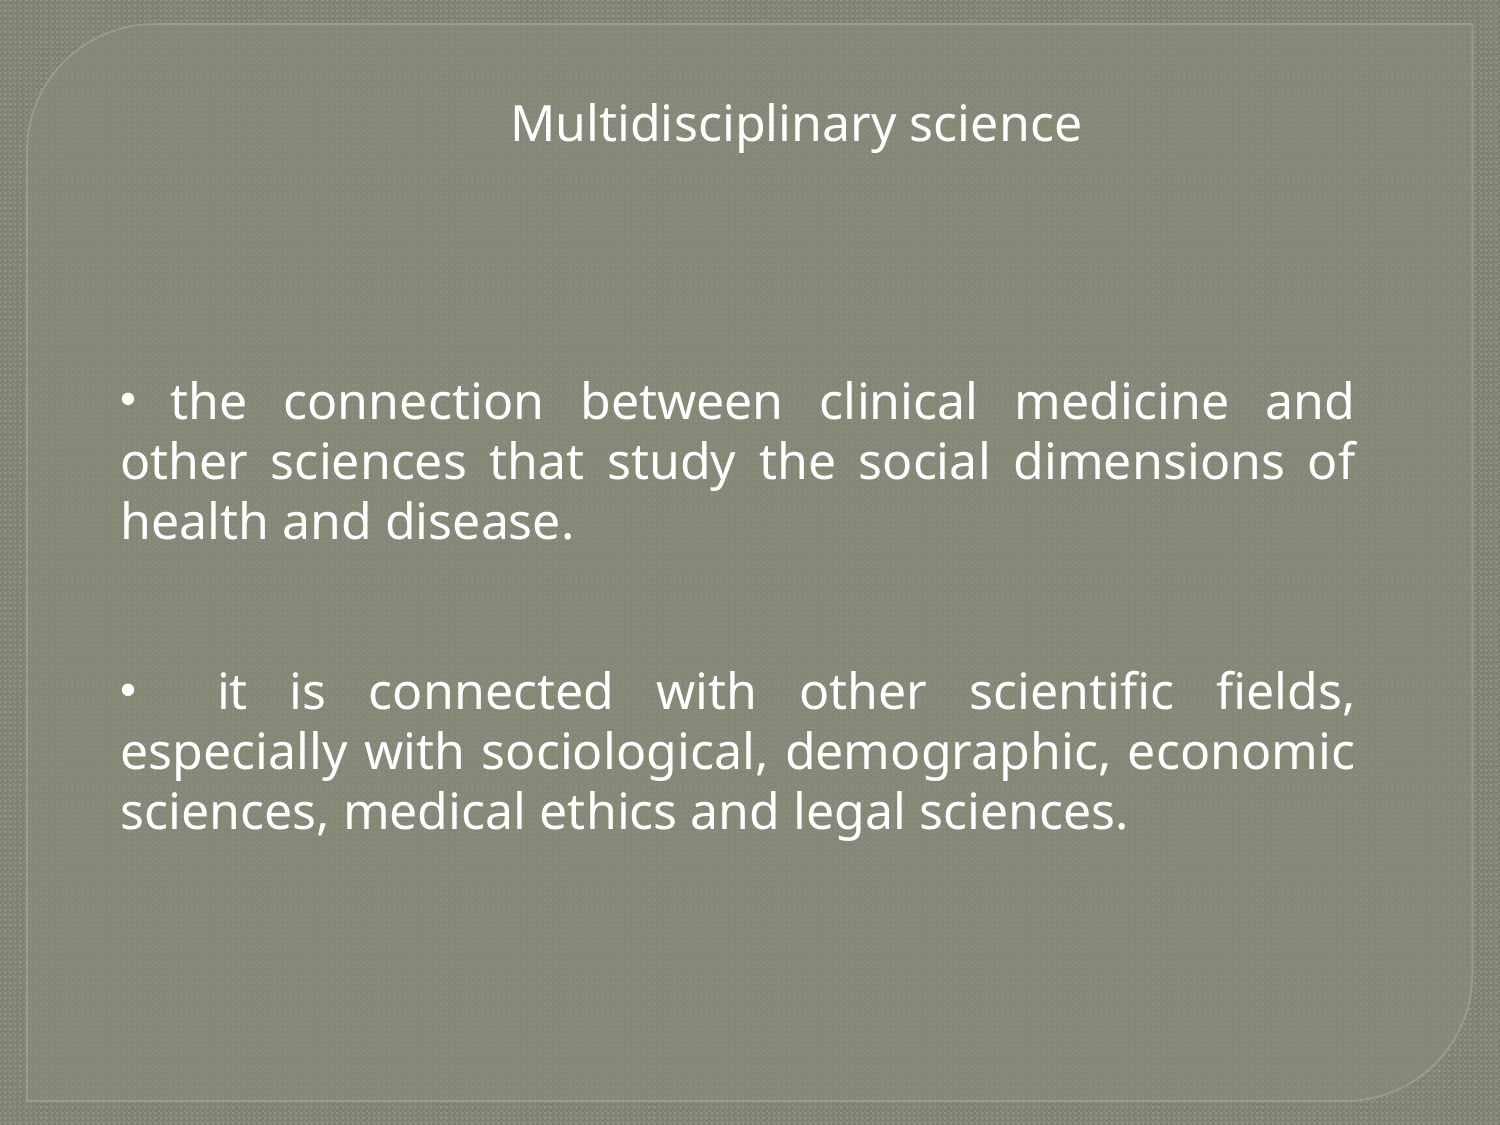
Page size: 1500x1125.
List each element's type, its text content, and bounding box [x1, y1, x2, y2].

text_box the connection between clinical medicine and other sciences that study the social dimensions of health and disease. it is connected with other scientific fields, especially with sociological, demographic, economic sciences, medical ethics and legal sciences. [105, 361, 1372, 902]
text_box Multidisciplinary science [242, 83, 1098, 219]
